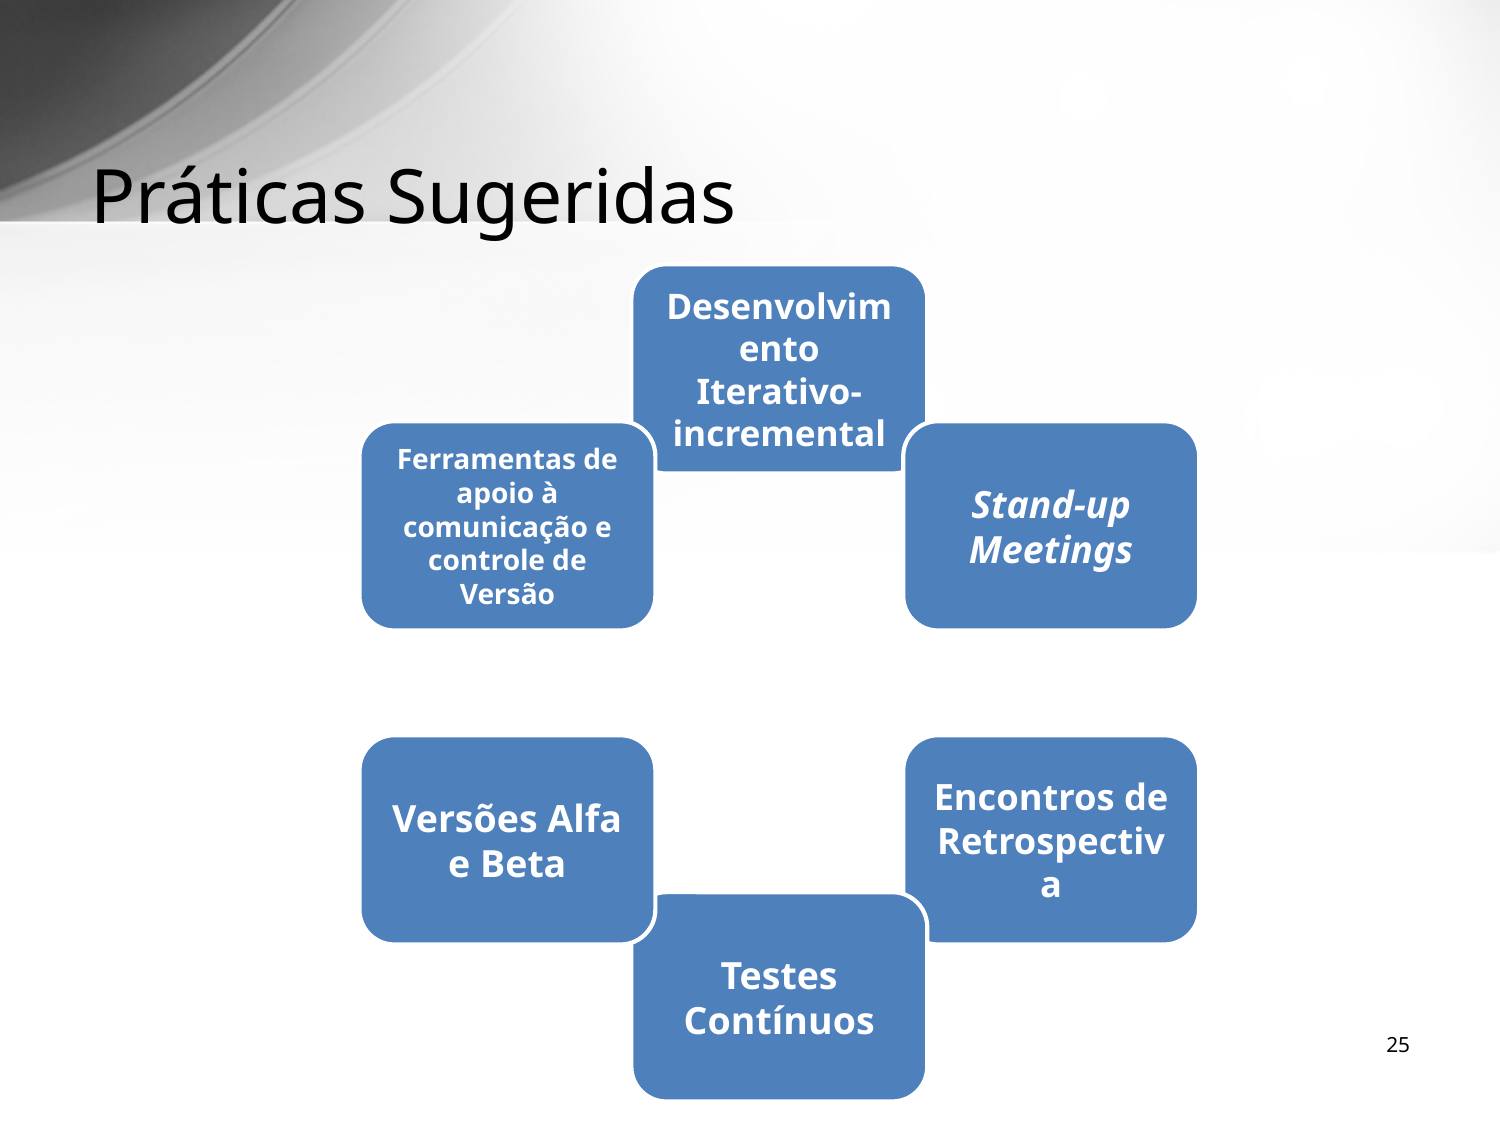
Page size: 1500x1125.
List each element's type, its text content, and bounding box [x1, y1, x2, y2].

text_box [186, 263, 1372, 1103]
slide_number 25 [1379, 1024, 1425, 1103]
picture [0, 0, 1500, 1125]
title Práticas Sugeridas [74, 58, 1426, 247]
